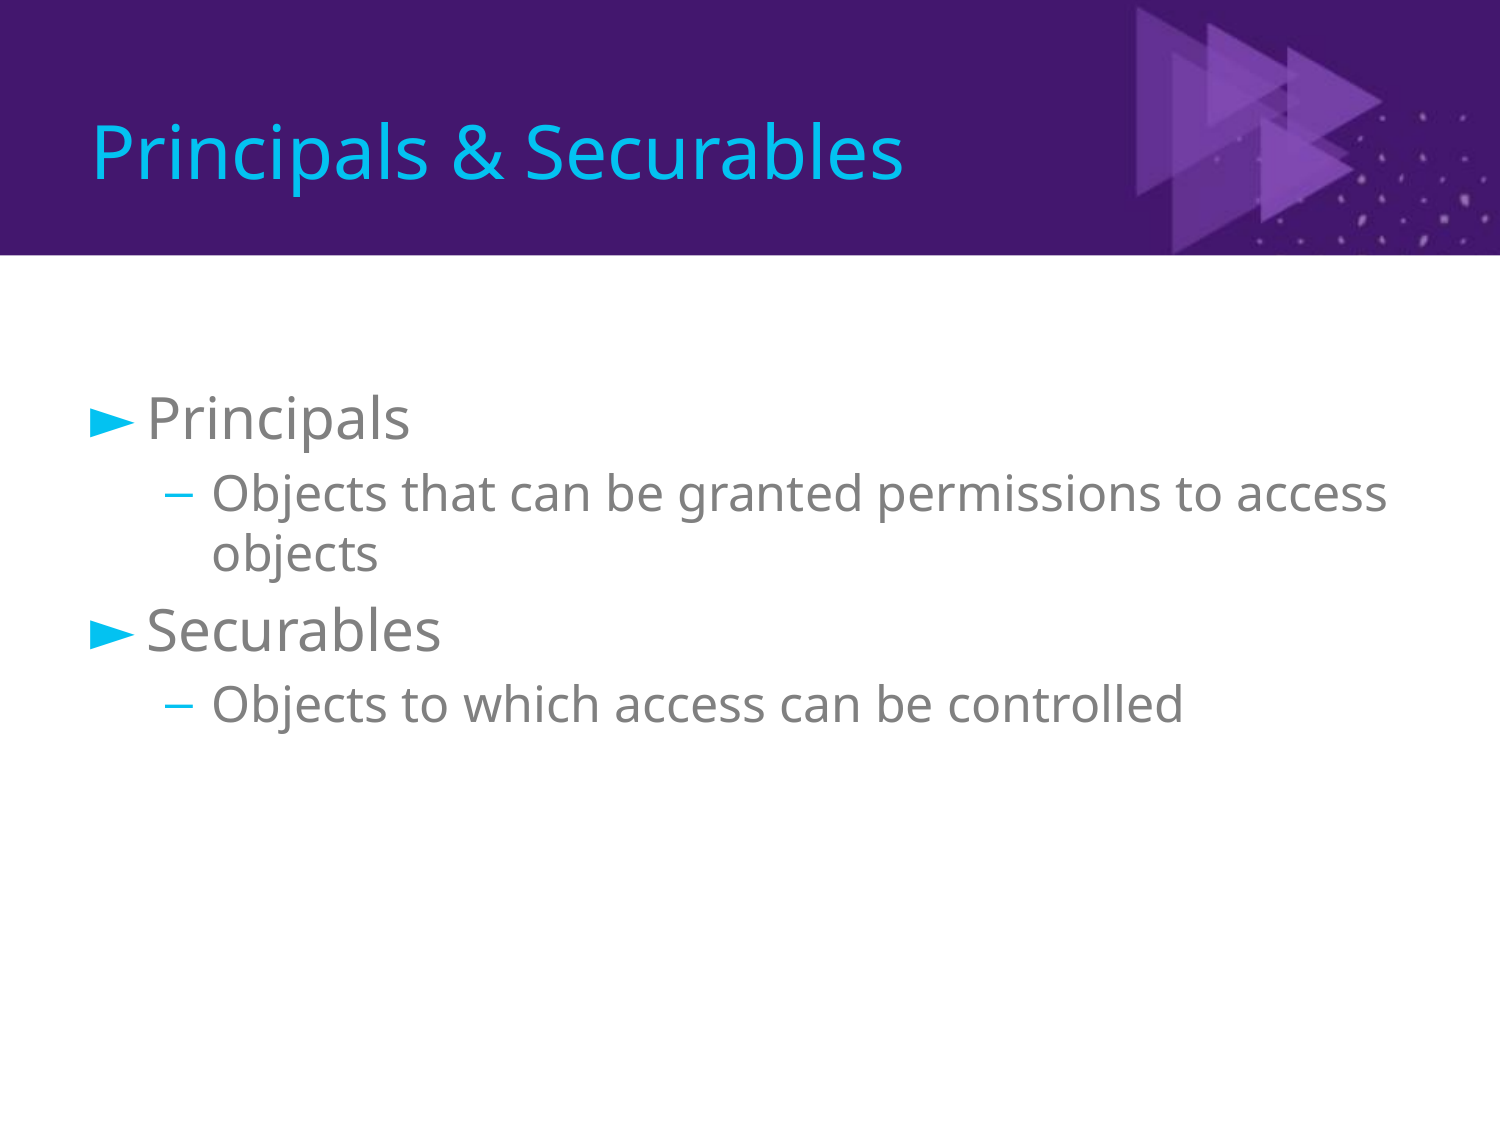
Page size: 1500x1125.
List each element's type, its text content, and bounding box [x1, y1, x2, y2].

list Principals Objects that can be granted permissions to access objects Securables Objects to which access can be controlled [75, 373, 1425, 1005]
picture [0, 0, 1500, 255]
title Principals & Securables [75, 56, 1425, 244]
